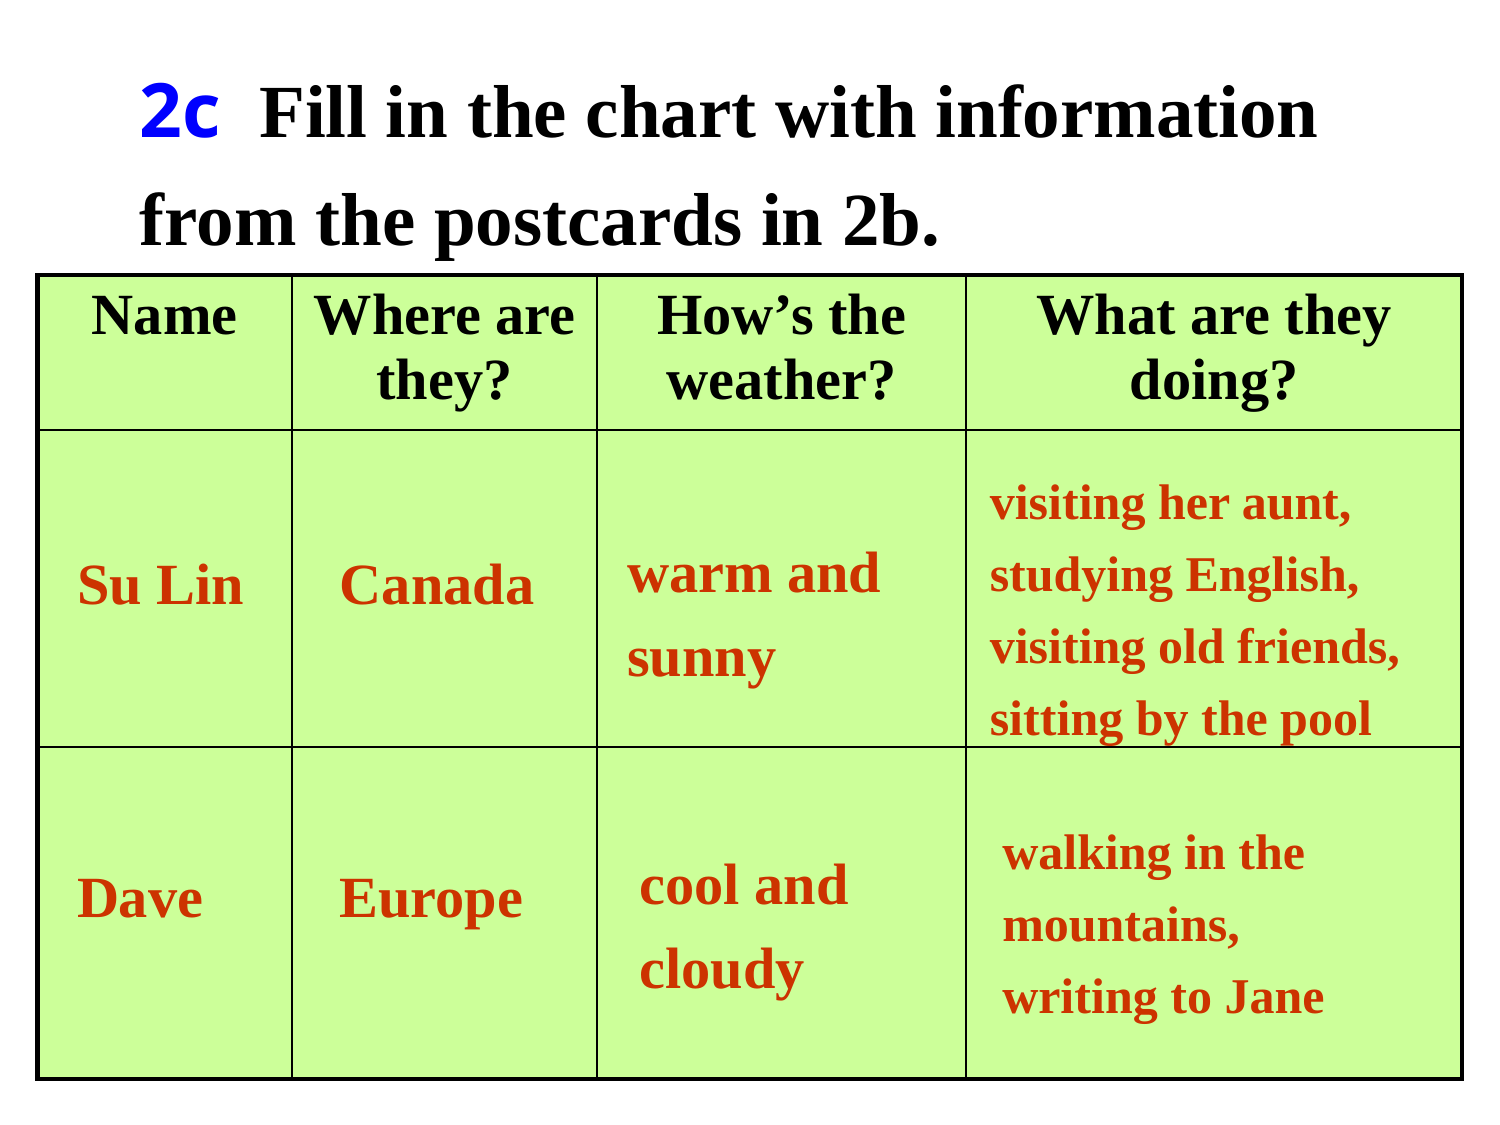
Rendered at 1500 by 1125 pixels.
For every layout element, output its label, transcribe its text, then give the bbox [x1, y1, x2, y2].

table_cell [967, 431, 1460, 746]
table_cell [967, 748, 1460, 1077]
table_header Name [40, 277, 291, 429]
text_box warm and sunny [612, 512, 900, 696]
table_cell [40, 748, 291, 1077]
table_cell [293, 748, 596, 1077]
text_box Europe [324, 837, 613, 937]
text_box Su Lin [62, 524, 300, 624]
text_box visiting her aunt, studying English, visiting old friends, sitting by the pool [974, 449, 1425, 753]
text_box Dave [62, 837, 300, 937]
text_box 2c Fill in the chart with information from the postcards in 2b. [124, 37, 1413, 269]
table_cell [40, 431, 291, 746]
table_cell [598, 431, 965, 746]
table_cell [598, 748, 965, 1077]
table_header What are they doing? [967, 277, 1460, 429]
text_box cool and cloudy [624, 824, 925, 1008]
table_header Where are they? [293, 277, 596, 429]
text_box walking in the mountains, writing to Jane [987, 800, 1413, 1031]
text_box Canada [324, 524, 588, 624]
table_header How’s the weather? [598, 277, 965, 429]
table_cell [293, 431, 596, 746]
